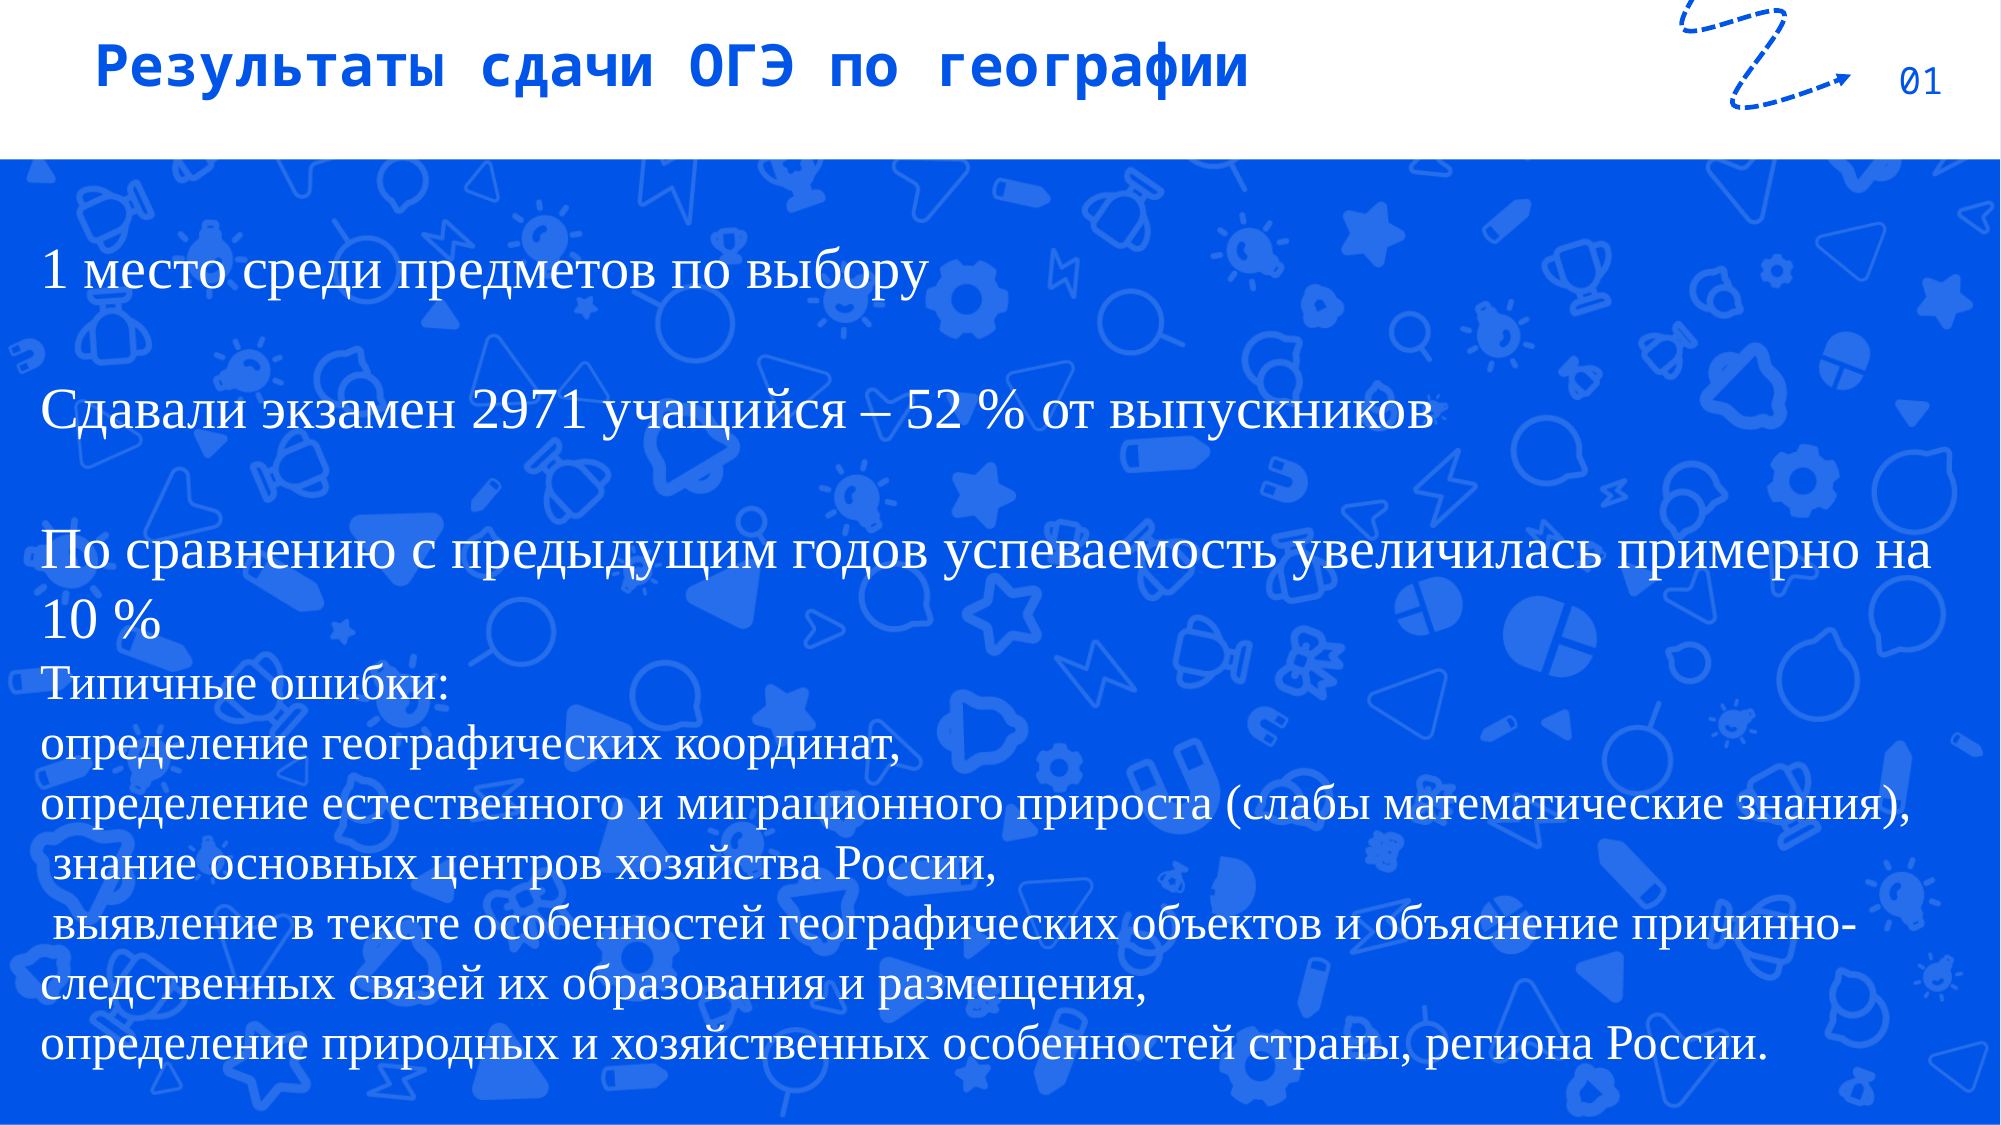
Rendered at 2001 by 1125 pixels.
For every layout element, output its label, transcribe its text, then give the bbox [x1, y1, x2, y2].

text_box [0, 0, 2000, 160]
picture [0, 0, 2001, 1125]
text_box 1 место среди предметов по выбору Сдавали экзамен 2971 учащийся – 52 % от выпускников По сравнению с предыдущим годов успеваемость увеличилась примерно на 10 % Типичные ошибки: определение географических координат, определение естественного и миграционного прироста (слабы математические знания), знание основных центров хозяйства России, выявление в тексте особенностей географических объектов и объяснение причинно-следственных связей их образования и размещения, определение природных и хозяйственных особенностей страны, региона России. [25, 222, 1963, 1125]
